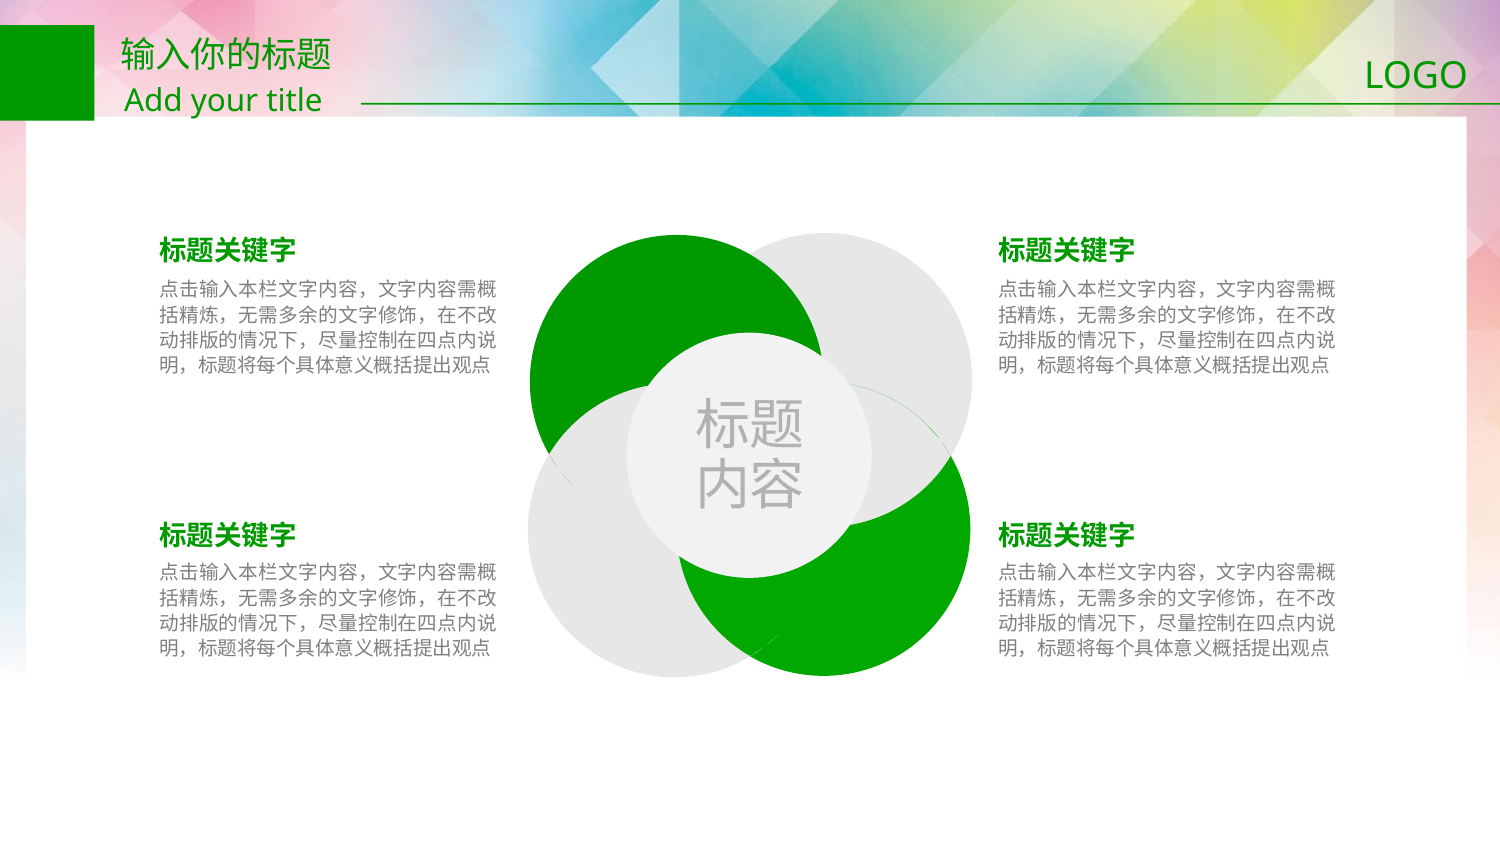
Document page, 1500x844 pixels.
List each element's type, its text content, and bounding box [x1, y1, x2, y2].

text_box 点击输入本栏文字内容，文字内容需概括精炼，无需多余的文字修饰，在不改动排版的情况下，尽量控制在四点内说明，标题将每个具体意义概括提出观点 [998, 558, 1336, 660]
text_box 点击输入本栏文字内容，文字内容需概括精炼，无需多余的文字修饰，在不改动排版的情况下，尽量控制在四点内说明，标题将每个具体意义概括提出观点 [998, 275, 1336, 377]
text_box 标题关键字 [159, 517, 388, 551]
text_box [527, 232, 973, 678]
text_box 标题关键字 [998, 232, 1226, 266]
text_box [105, 24, 355, 127]
text_box LOGO [1349, 44, 1483, 104]
text_box 标题关键字 [998, 517, 1226, 551]
picture [0, 0, 1500, 843]
text_box 标题关键字 [159, 232, 388, 266]
text_box 点击输入本栏文字内容，文字内容需概括精炼，无需多余的文字修饰，在不改动排版的情况下，尽量控制在四点内说明，标题将每个具体意义概括提出观点 [159, 558, 497, 660]
text_box 点击输入本栏文字内容，文字内容需概括精炼，无需多余的文字修饰，在不改动排版的情况下，尽量控制在四点内说明，标题将每个具体意义概括提出观点 [159, 275, 497, 377]
